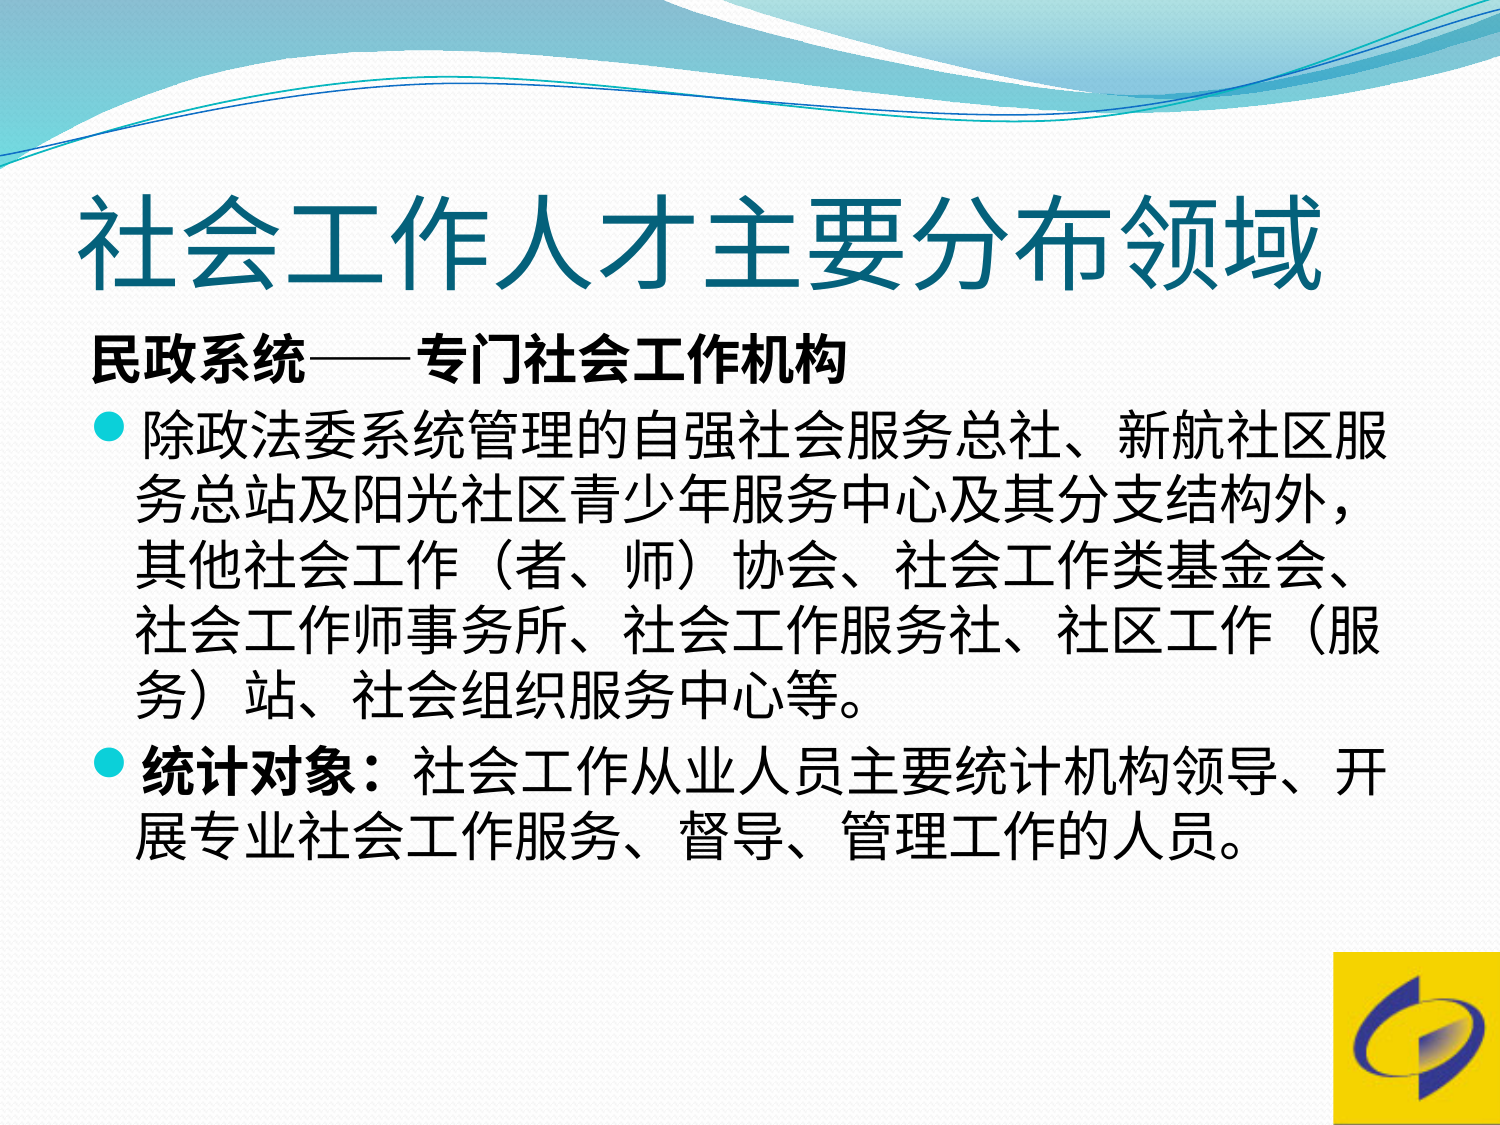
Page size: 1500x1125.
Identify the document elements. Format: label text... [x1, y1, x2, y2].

picture [1333, 952, 1500, 1125]
list 民政系统——专门社会工作机构 除政法委系统管理的自强社会服务总社、新航社区服务总站及阳光社区青少年服务中心及其分支结构外，其他社会工作（者、师）协会、社会工作类基金会、社会工作师事务所、社会工作服务社、社区工作（服务）站、社会组织服务中心等。 统计对象：社会工作从业人员主要统计机构领导、开展专业社会工作服务、督导、管理工作的人员。 [75, 317, 1425, 1038]
title 社会工作人才主要分布领域 [75, 115, 1425, 303]
